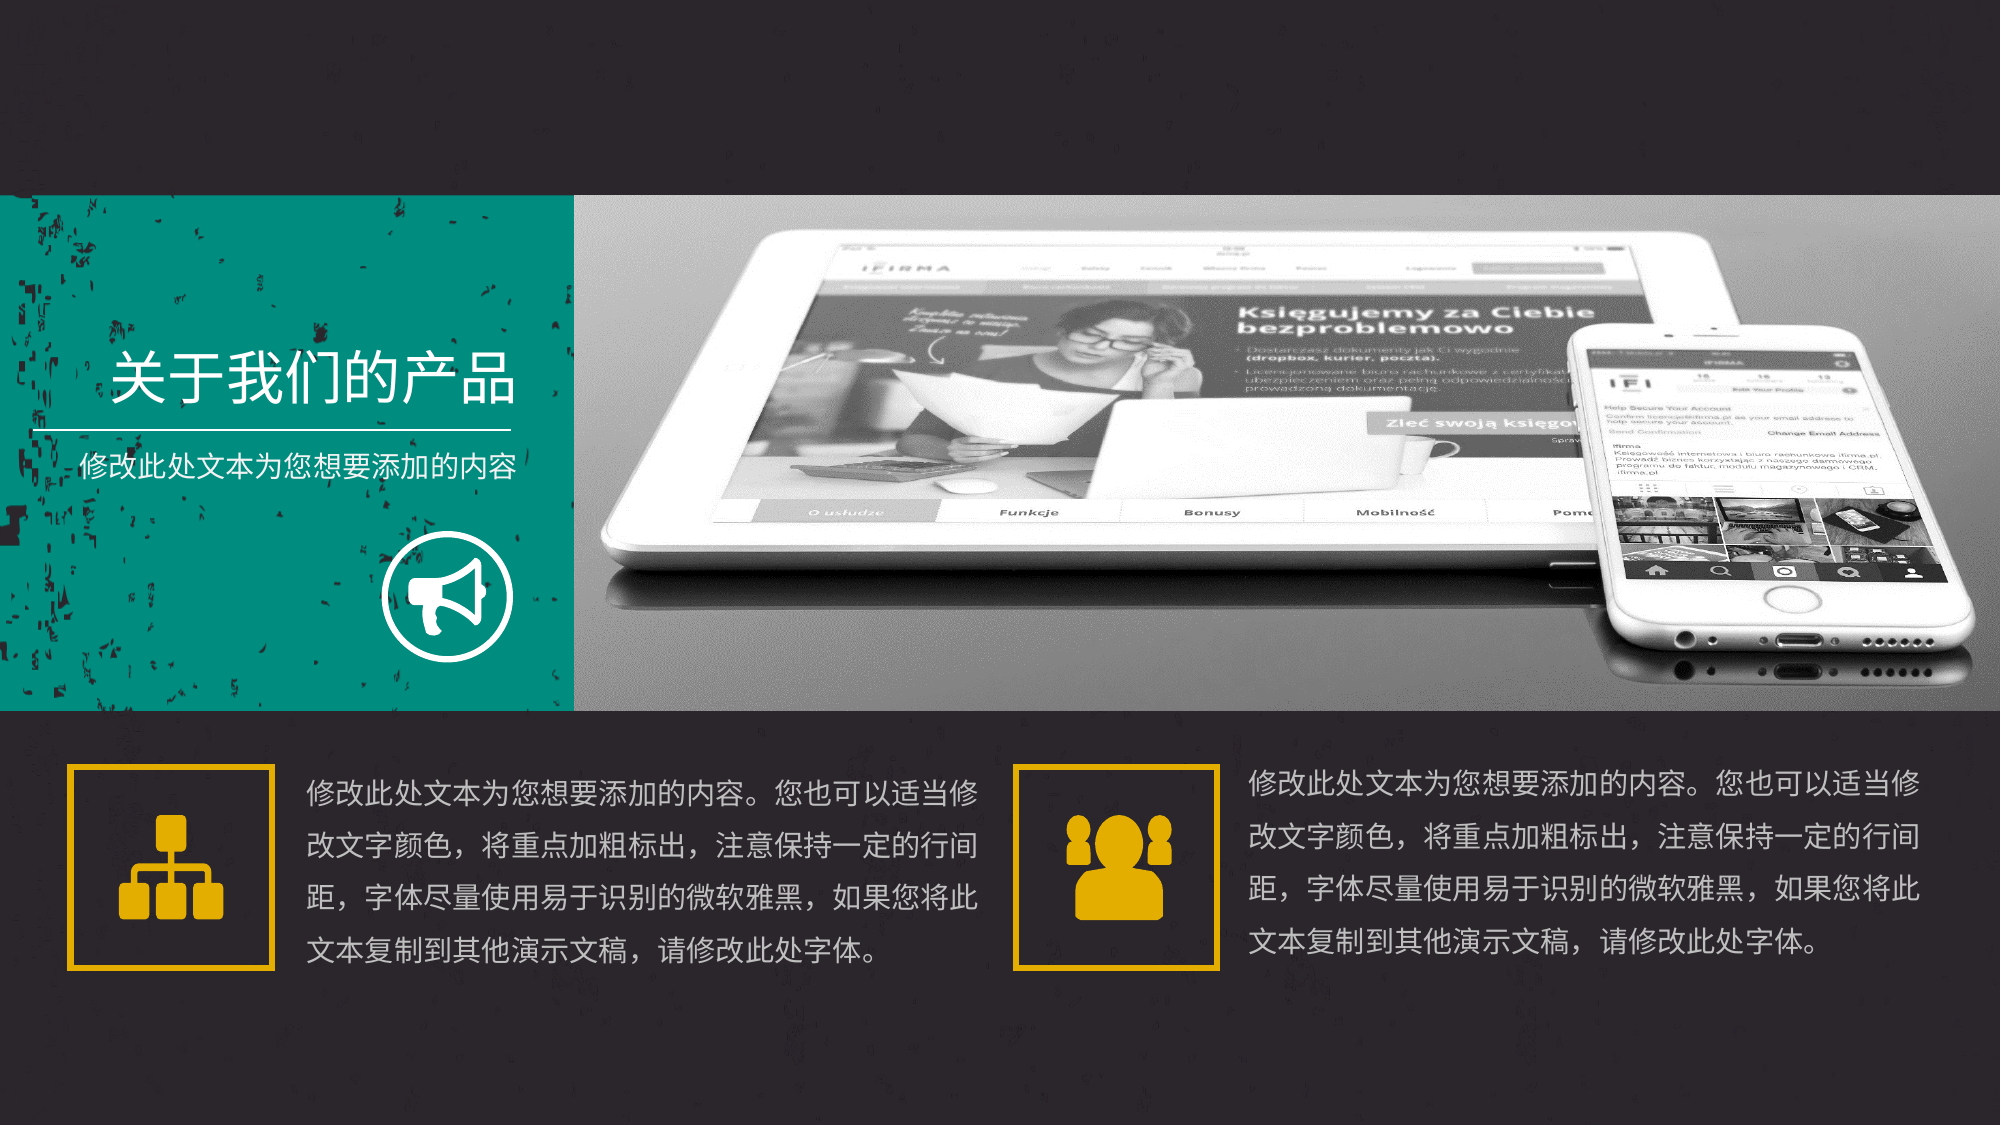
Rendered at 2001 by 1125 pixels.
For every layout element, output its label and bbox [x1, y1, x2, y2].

picture [0, 0, 2000, 1125]
text_box [70, 766, 272, 968]
text_box [1015, 766, 1218, 968]
text_box [384, 534, 510, 660]
